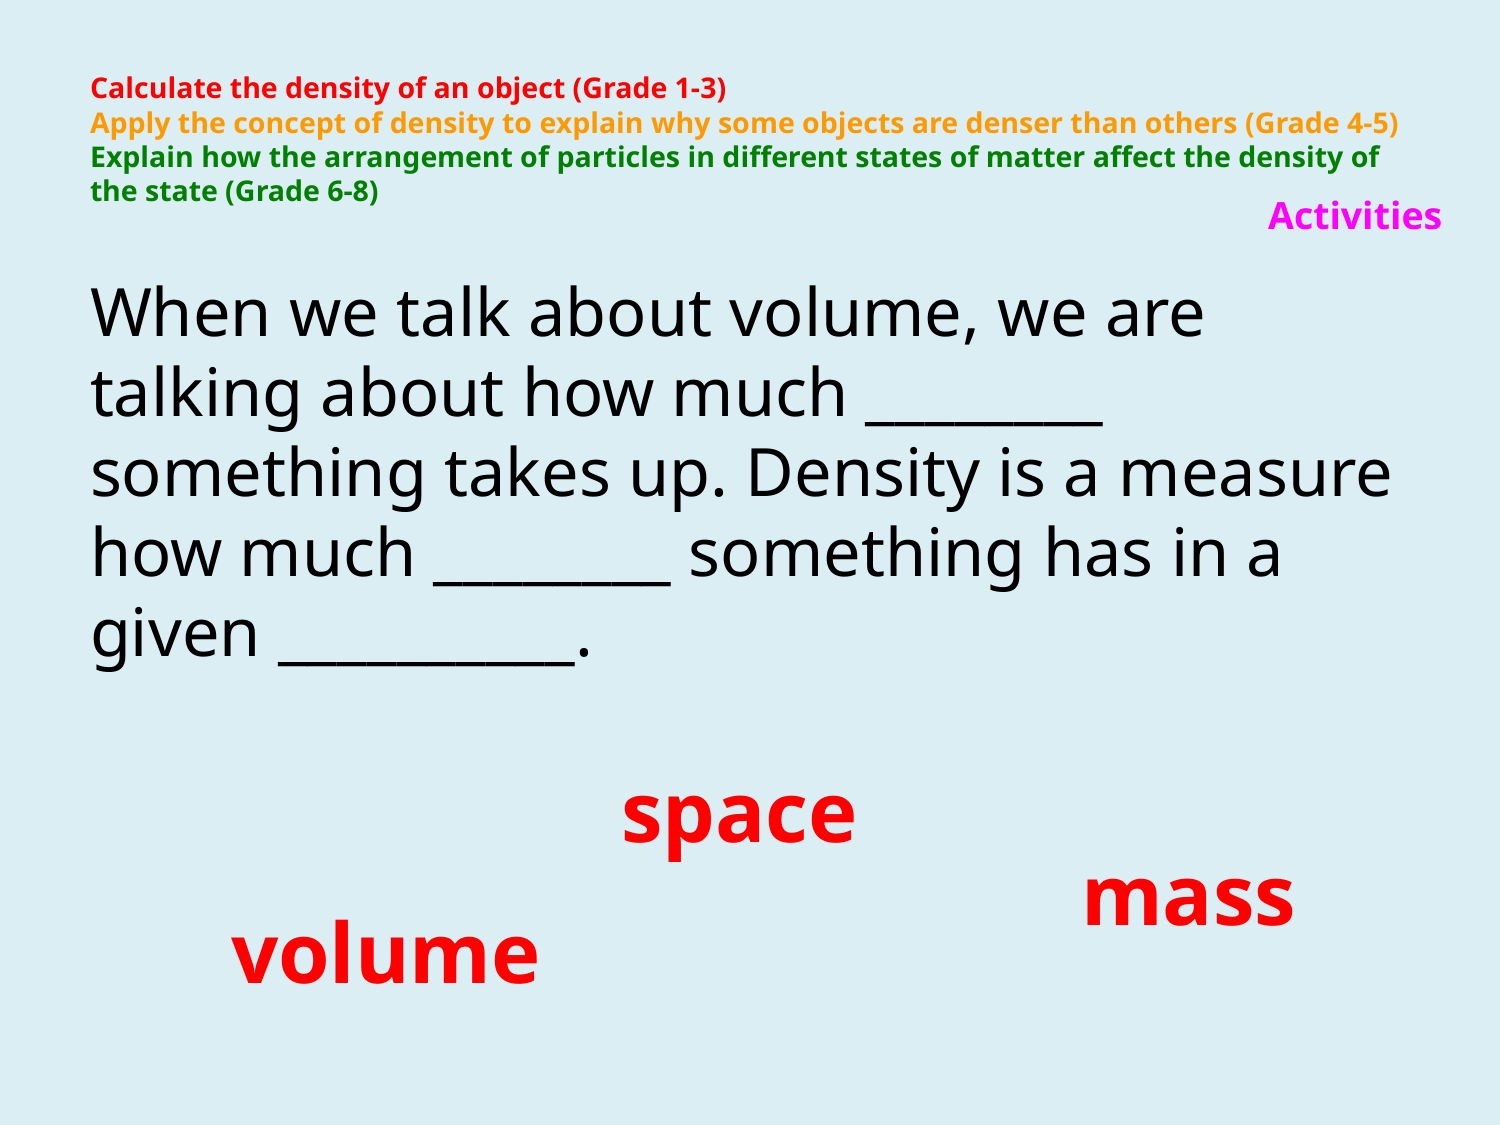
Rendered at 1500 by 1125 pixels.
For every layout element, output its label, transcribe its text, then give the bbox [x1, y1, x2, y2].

list When we talk about volume, we are talking about how much ________ something takes up. Density is a measure how much ________ something has in a given __________. [75, 262, 1425, 1005]
text_box mass [1066, 835, 1312, 950]
text_box space [606, 751, 873, 867]
text_box volume [216, 893, 556, 1008]
title Calculate the density of an object (Grade 1-3) Apply the concept of density to explain why some objects are denser than others (Grade 4-5) Explain how the arrangement of particles in different states of matter affect the density of the state (Grade 6-8) [75, 45, 1425, 233]
text_box Activities [1253, 184, 1458, 245]
